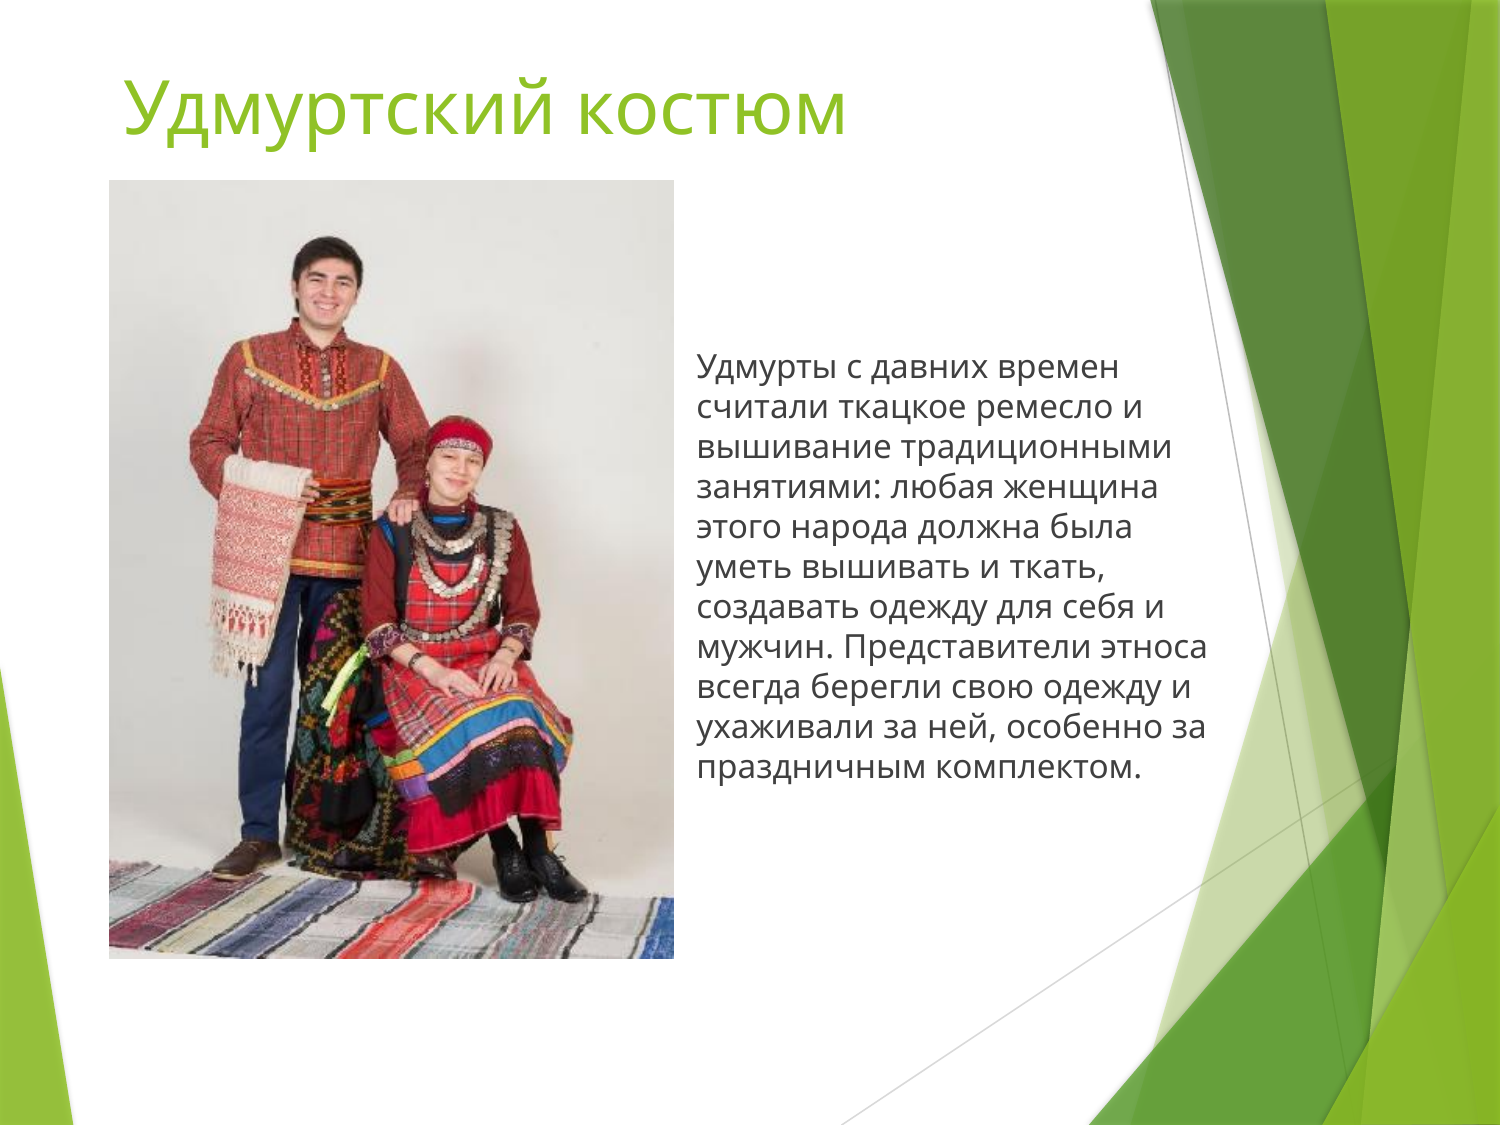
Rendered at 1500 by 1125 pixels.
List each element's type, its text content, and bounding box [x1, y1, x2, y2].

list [108, 180, 674, 960]
title Удмуртский костюм [109, 51, 1459, 240]
list Удмурты с давних времен считали ткацкое ремесло и вышивание традиционными занятиями: любая женщина этого народа должна была уметь вышивать и ткать, создавать одежду для себя и мужчин. Представители этноса всегда берегли свою одежду и ухаживали за ней, особенно за праздничным комплектом. [681, 338, 1232, 882]
